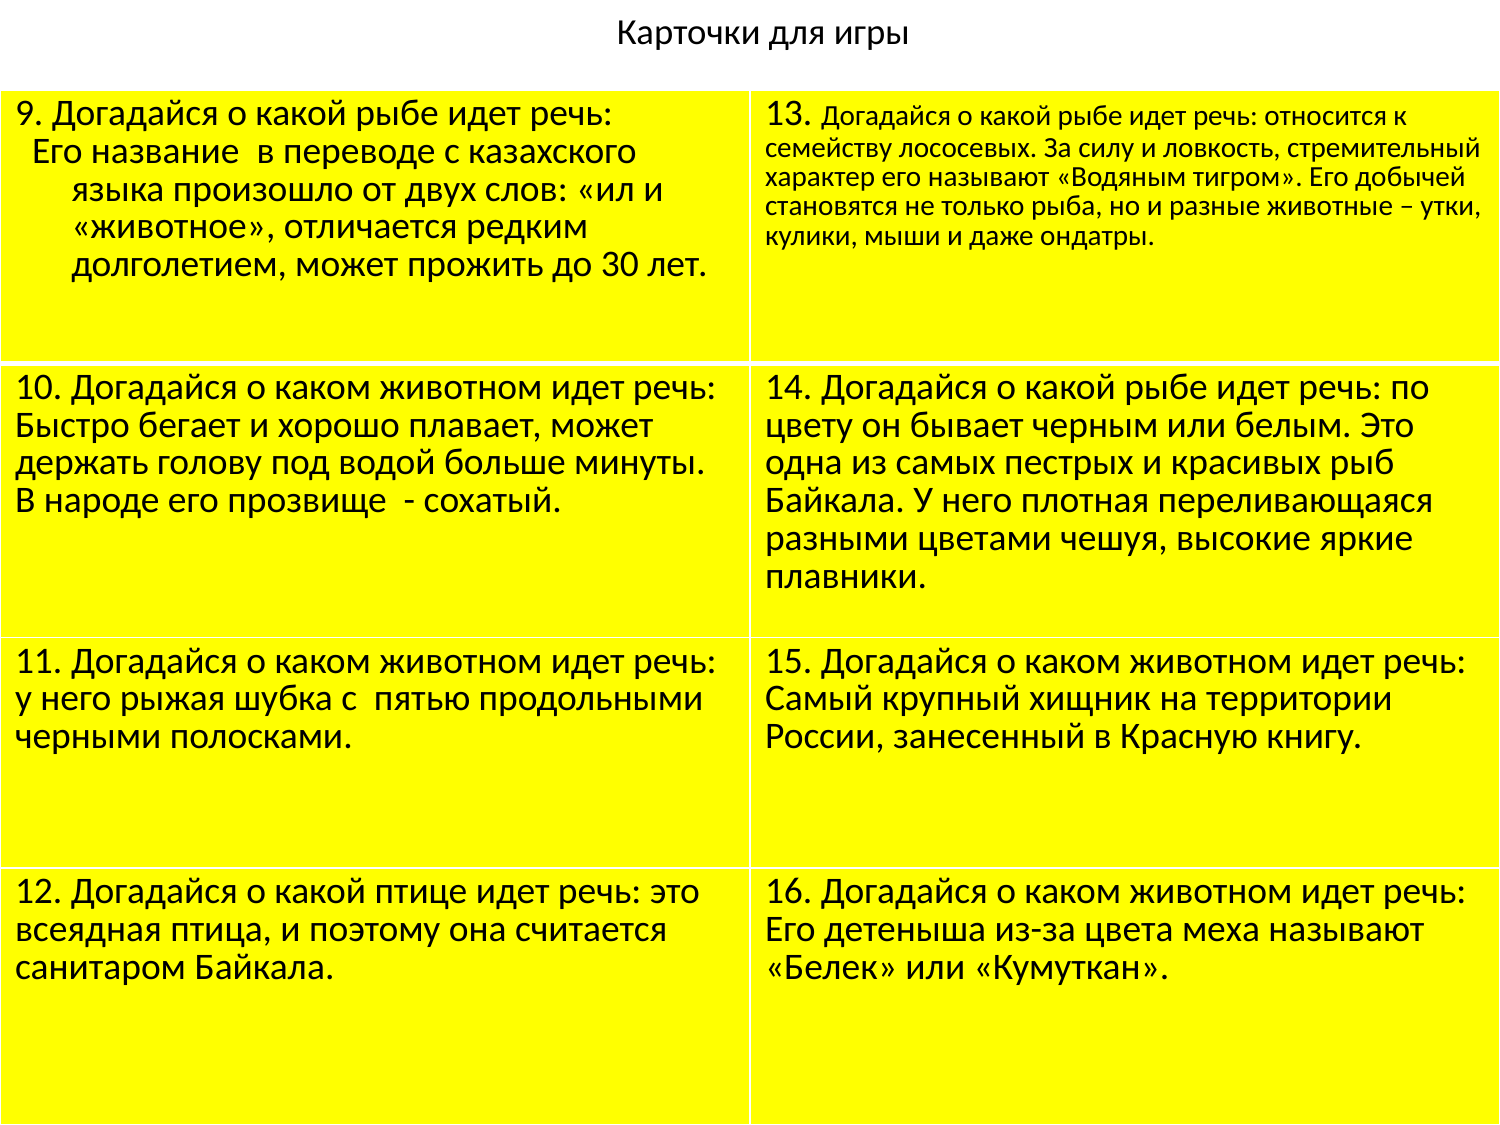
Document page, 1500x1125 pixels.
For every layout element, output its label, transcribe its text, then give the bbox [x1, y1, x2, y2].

table_cell 14. Догадайся о какой рыбе идет речь: по цвету он бывает черным или белым. Это одна из самых пестрых и красивых рыб Байкала. У него плотная переливающаяся разными цветами чешуя, высокие яркие плавники. [751, 366, 1499, 637]
table_cell 15. Догадайся о каком животном идет речь: Самый крупный хищник на территории России, занесенный в Красную книгу. [751, 638, 1499, 867]
table_header 9. Догадайся о какой рыбе идет речь: Его название в переводе с казахского языка произошло от двух слов: «ил и «животное», отличается редким долголетием, может прожить до 30 лет. [1, 91, 749, 361]
table_cell 10. Догадайся о каком животном идет речь: Быстро бегает и хорошо плавает, может держать голову под водой больше минуты. В народе его прозвище - сохатый. [1, 366, 749, 637]
table_cell 16. Догадайся о каком животном идет речь: Его детеныша из-за цвета меха называют «Белек» или «Кумуткан». [751, 869, 1499, 1124]
table_header 13. Догадайся о какой рыбе идет речь: относится к семейству лососевых. За силу и ловкость, стремительный характер его называют «Водяным тигром». Его добычей становятся не только рыба, но и разные животные – утки, кулики, мыши и даже ондатры. [751, 91, 1499, 361]
table_cell 11. Догадайся о каком животном идет речь: у него рыжая шубка с пятью продольными черными полосками. [1, 638, 749, 867]
title Карточки для игры [88, 0, 1439, 59]
table_cell 12. Догадайся о какой птице идет речь: это всеядная птица, и поэтому она считается санитаром Байкала. [1, 869, 749, 1124]
